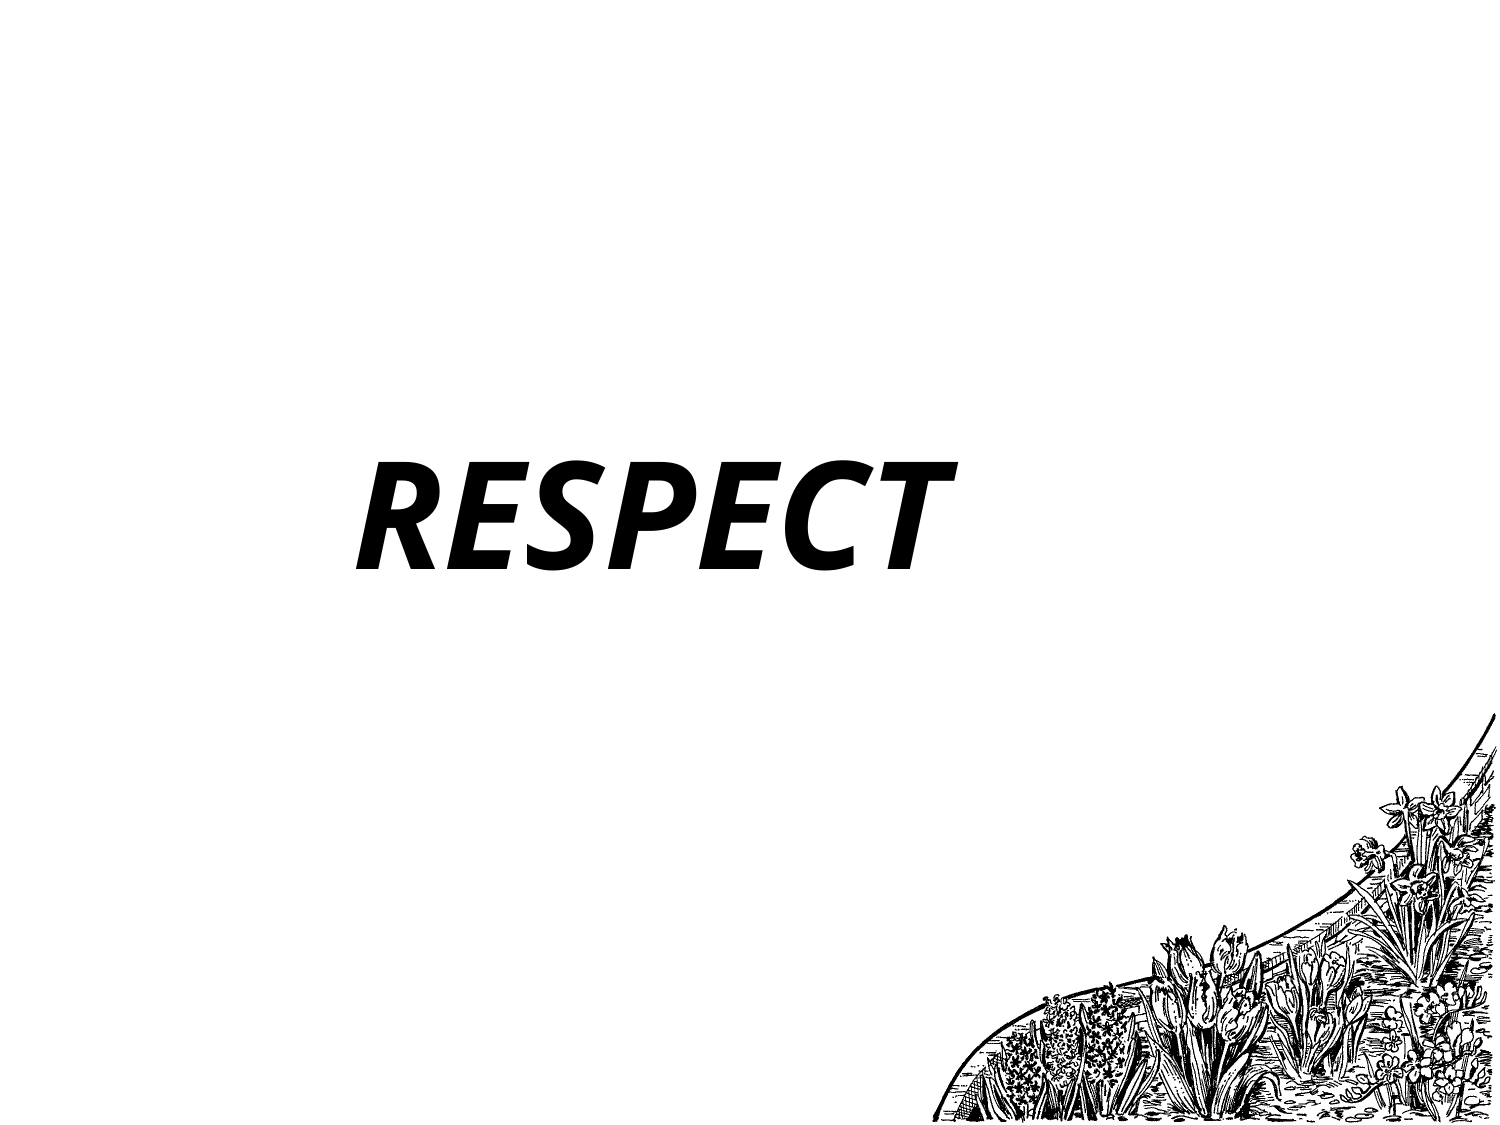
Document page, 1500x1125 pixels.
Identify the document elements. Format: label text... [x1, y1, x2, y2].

text_box RESPECT [337, 412, 1200, 608]
picture [930, 711, 1500, 1125]
